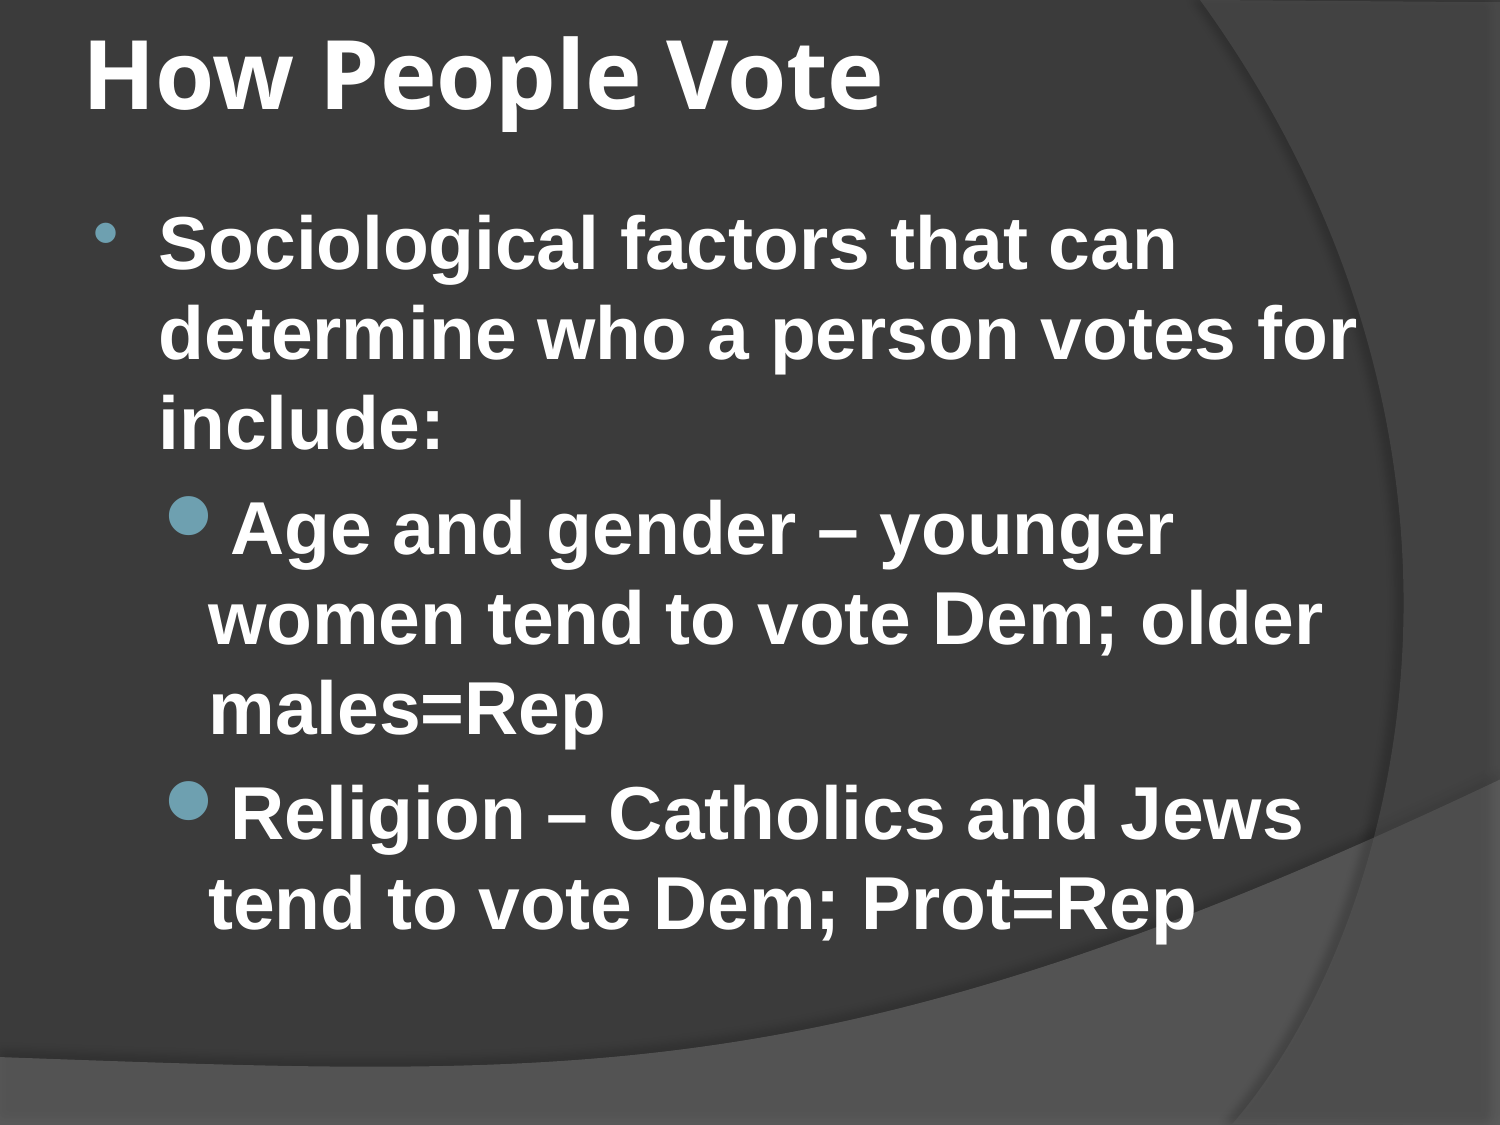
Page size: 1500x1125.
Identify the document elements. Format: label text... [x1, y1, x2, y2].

title How People Vote [75, 0, 1425, 143]
list Sociological factors that can determine who a person votes for include: Age and gender – younger women tend to vote Dem; older males=Rep Religion – Catholics and Jews tend to vote Dem; Prot=Rep [75, 187, 1413, 1025]
